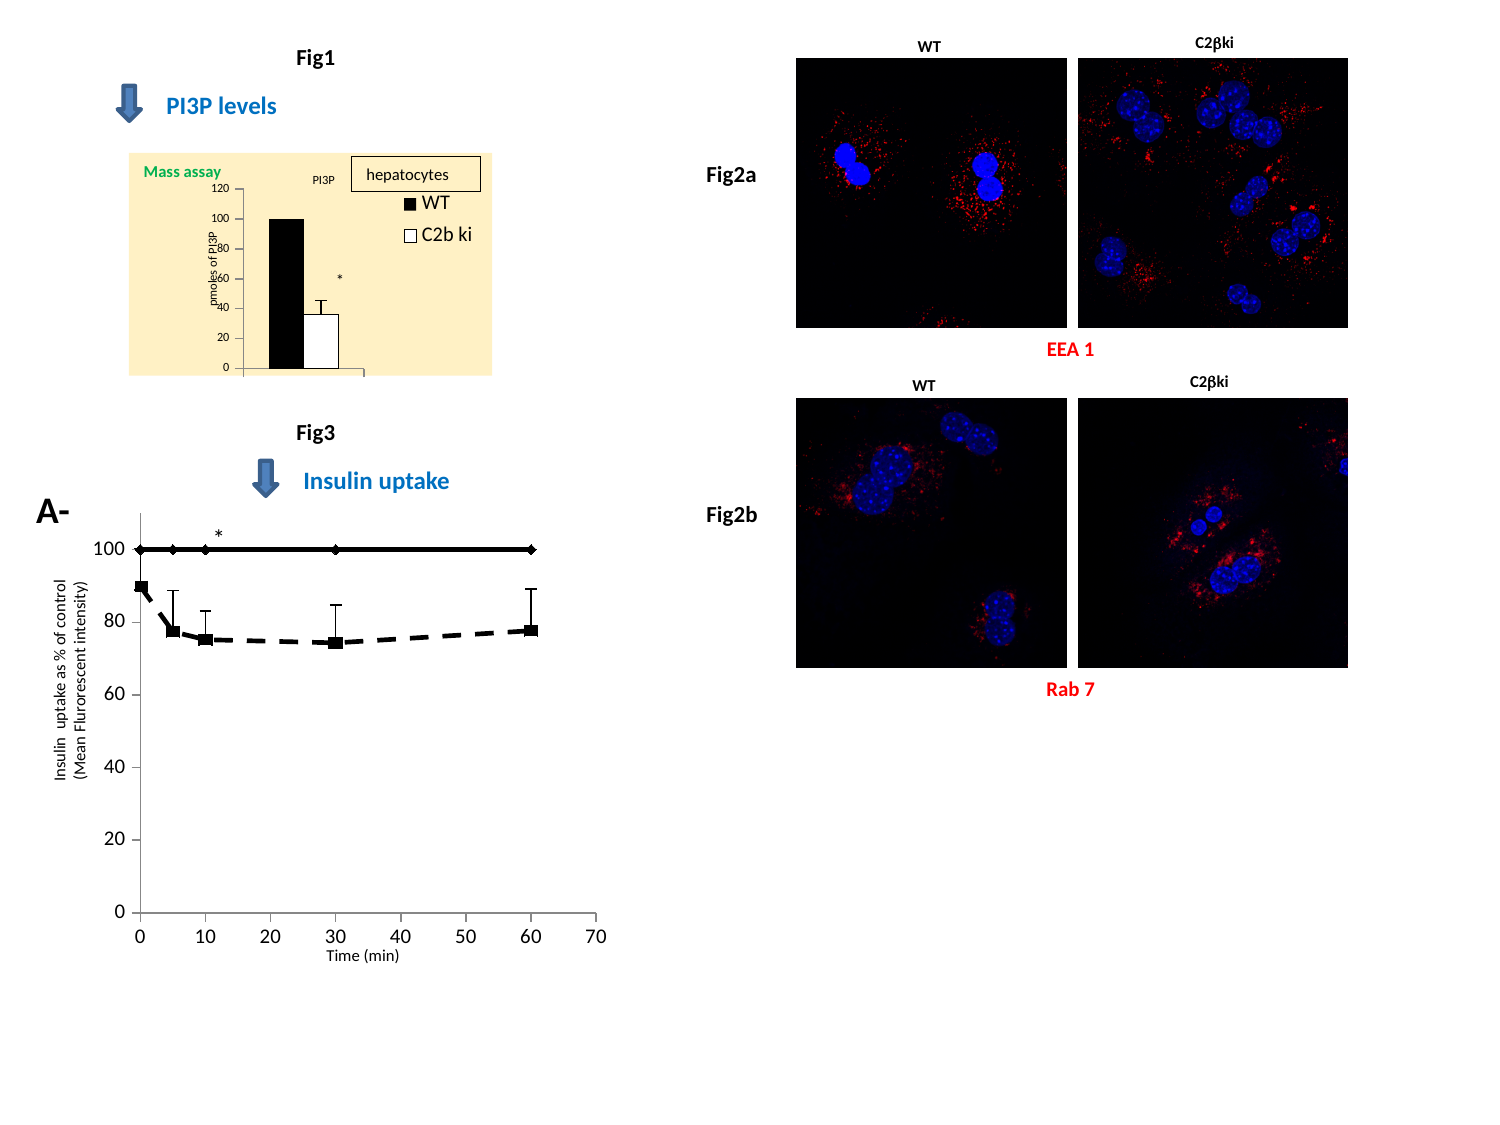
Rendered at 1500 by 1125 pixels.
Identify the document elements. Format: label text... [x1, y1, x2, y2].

text_box Fig2a [691, 152, 772, 195]
picture [796, 398, 1067, 669]
text_box A- [21, 478, 85, 539]
text_box Insulin uptake as % of control (Mean Flurorescent intensity) [41, 565, 76, 797]
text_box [117, 81, 493, 406]
text_box Fig1 [281, 35, 351, 78]
text_box WT [897, 367, 951, 396]
text_box Rab 7 [1031, 669, 1110, 708]
text_box WT [902, 28, 957, 56]
picture [796, 58, 1067, 329]
picture [1077, 58, 1348, 329]
text_box [252, 458, 280, 499]
text_box C2bki [1180, 24, 1249, 56]
text_box EEA 1 [1032, 330, 1110, 368]
text_box Time (min) [311, 966, 415, 972]
text_box C2bki [1175, 363, 1244, 396]
text_box Insulin uptake [288, 457, 466, 502]
chart [81, 504, 619, 958]
picture [1077, 398, 1348, 669]
text_box Fig2b [691, 492, 773, 535]
text_box Fig3 [281, 413, 351, 453]
